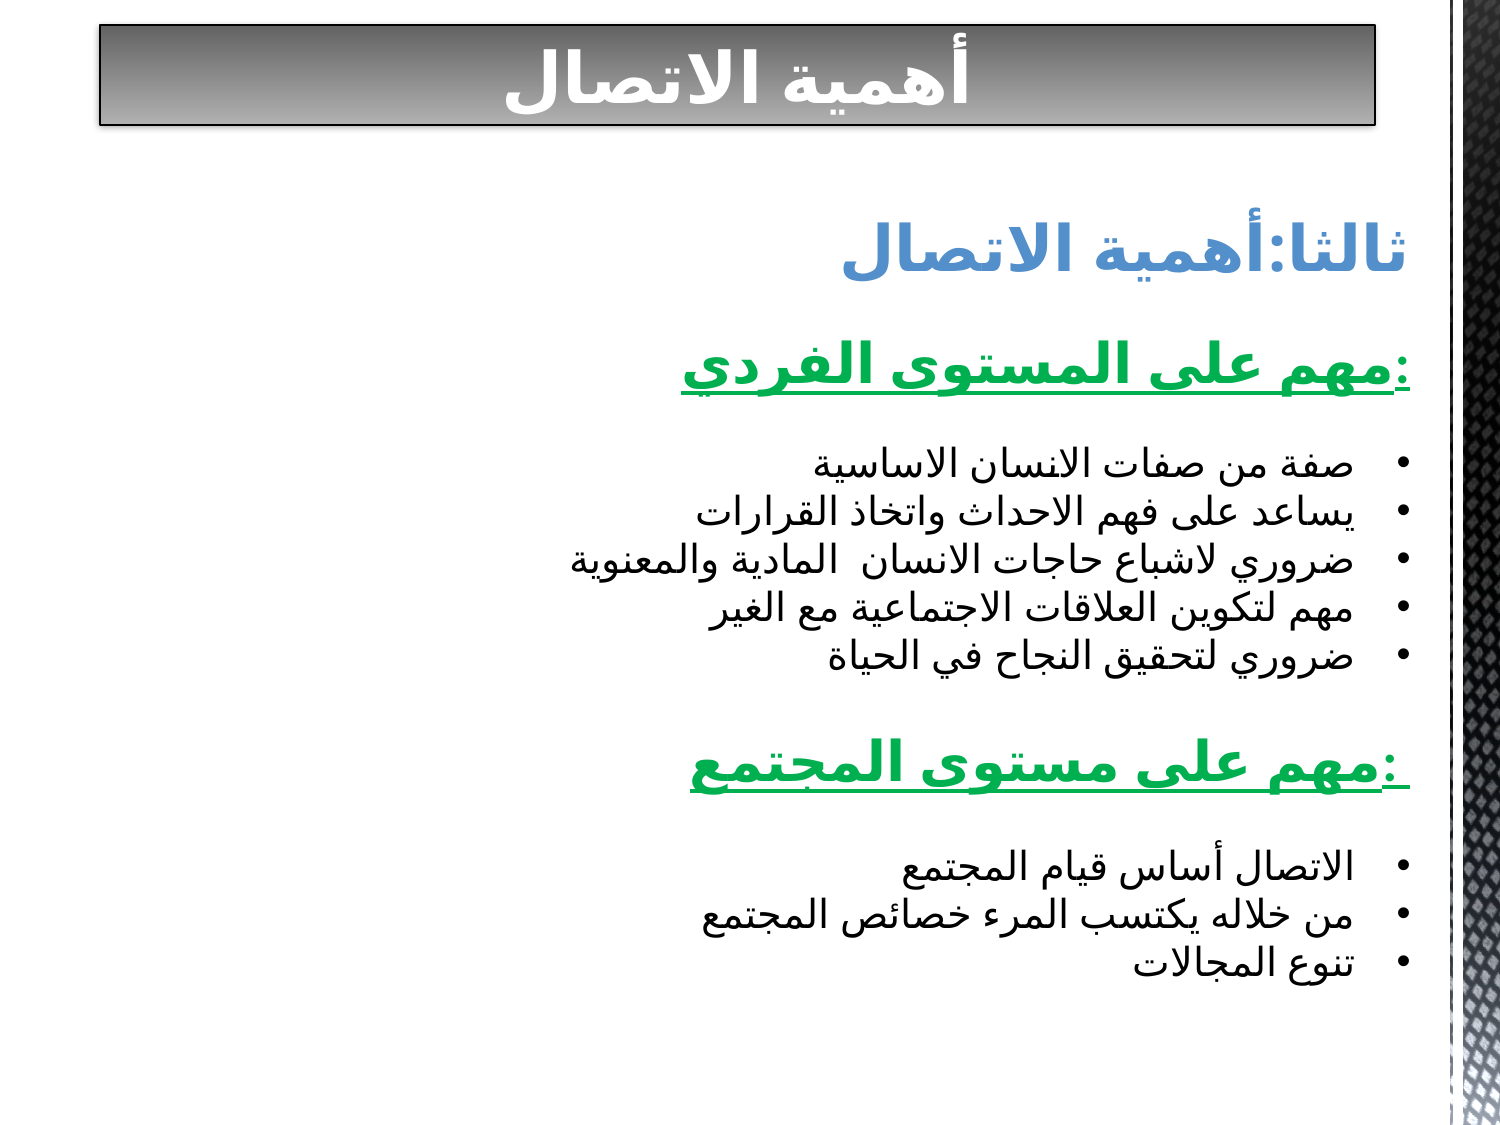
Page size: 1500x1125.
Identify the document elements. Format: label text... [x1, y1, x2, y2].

picture [1447, 0, 1500, 1125]
title أهمية الاتصال [99, 24, 1376, 126]
list ثالثا:أهمية الاتصال مهم على المستوى الفردي: صفة من صفات الانسان الاساسية يساعد على فهم الاحداث واتخاذ القرارات ضروري لاشباع حاجات الانسان المادية والمعنوية مهم لتكوين العلاقات الاجتماعية مع الغير ضروري لتحقيق النجاح في الحياة مهم على مستوى المجتمع: الاتصال أساس قيام المجتمع من خلاله يكتسب المرء خصائص المجتمع تنوع المجالات [49, 200, 1425, 1001]
